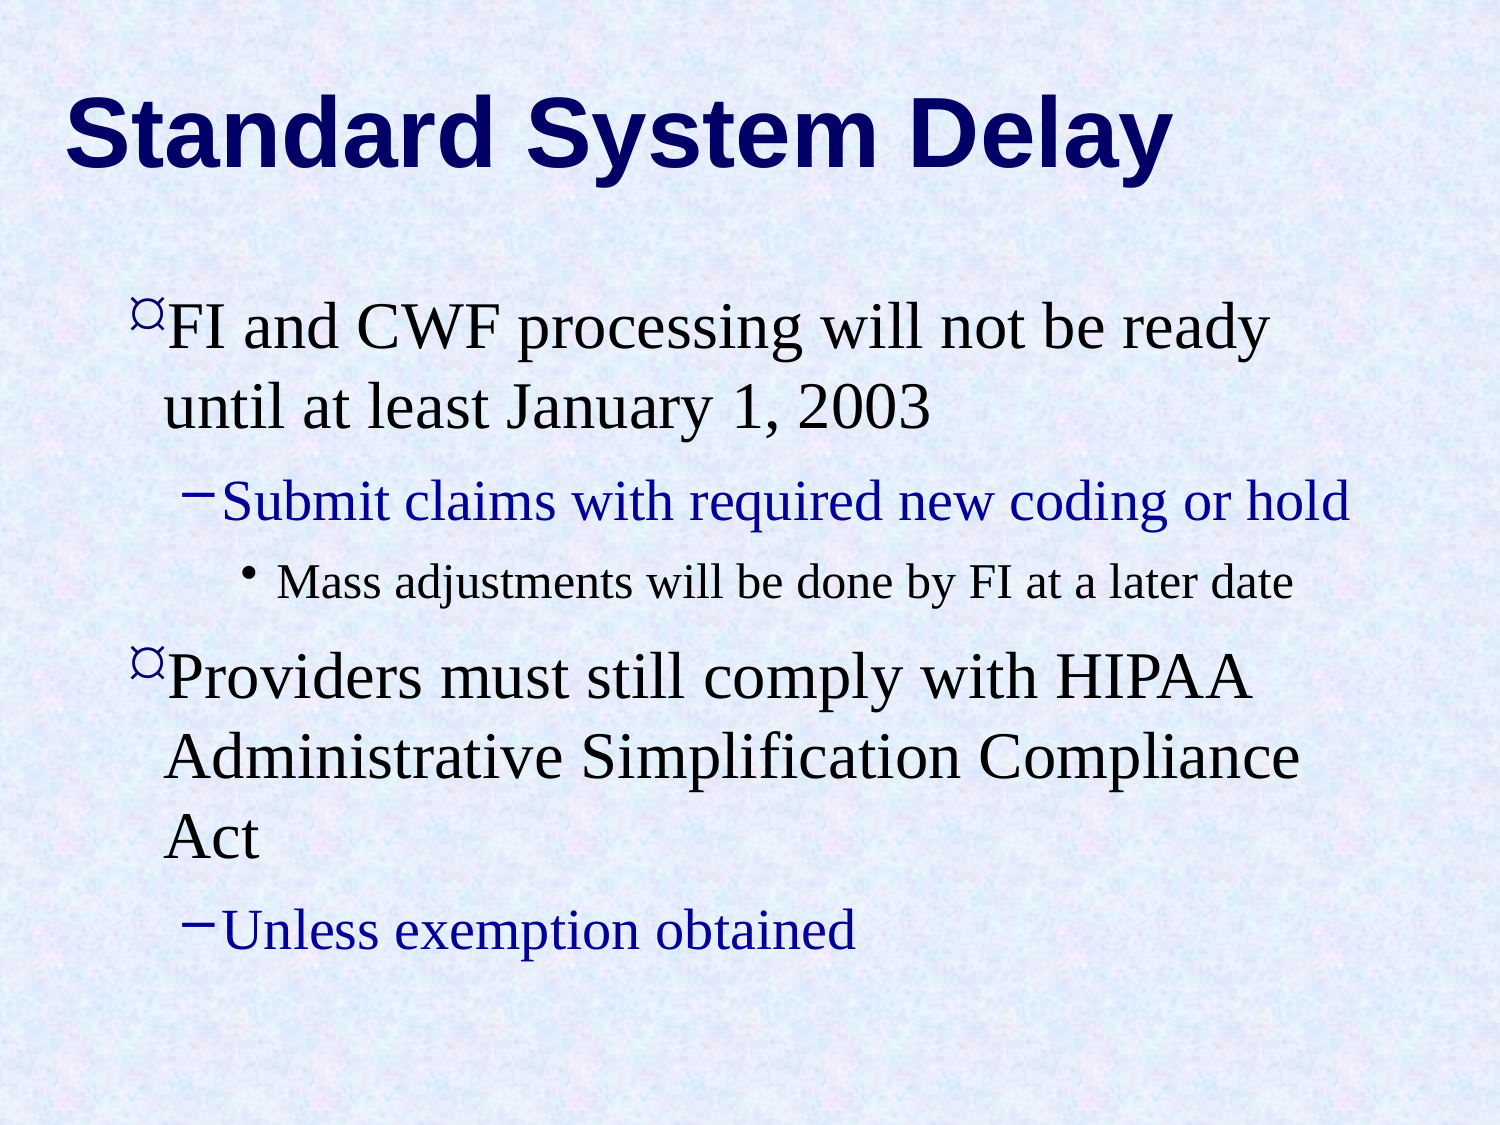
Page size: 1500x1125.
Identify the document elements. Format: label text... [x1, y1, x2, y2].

list FI and CWF processing will not be ready until at least January 1, 2003 Submit claims with required new coding or hold Mass adjustments will be done by FI at a later date Providers must still comply with HIPAA Administrative Simplification Compliance Act Unless exemption obtained [112, 275, 1375, 1050]
title Standard System Delay [50, 37, 1450, 238]
